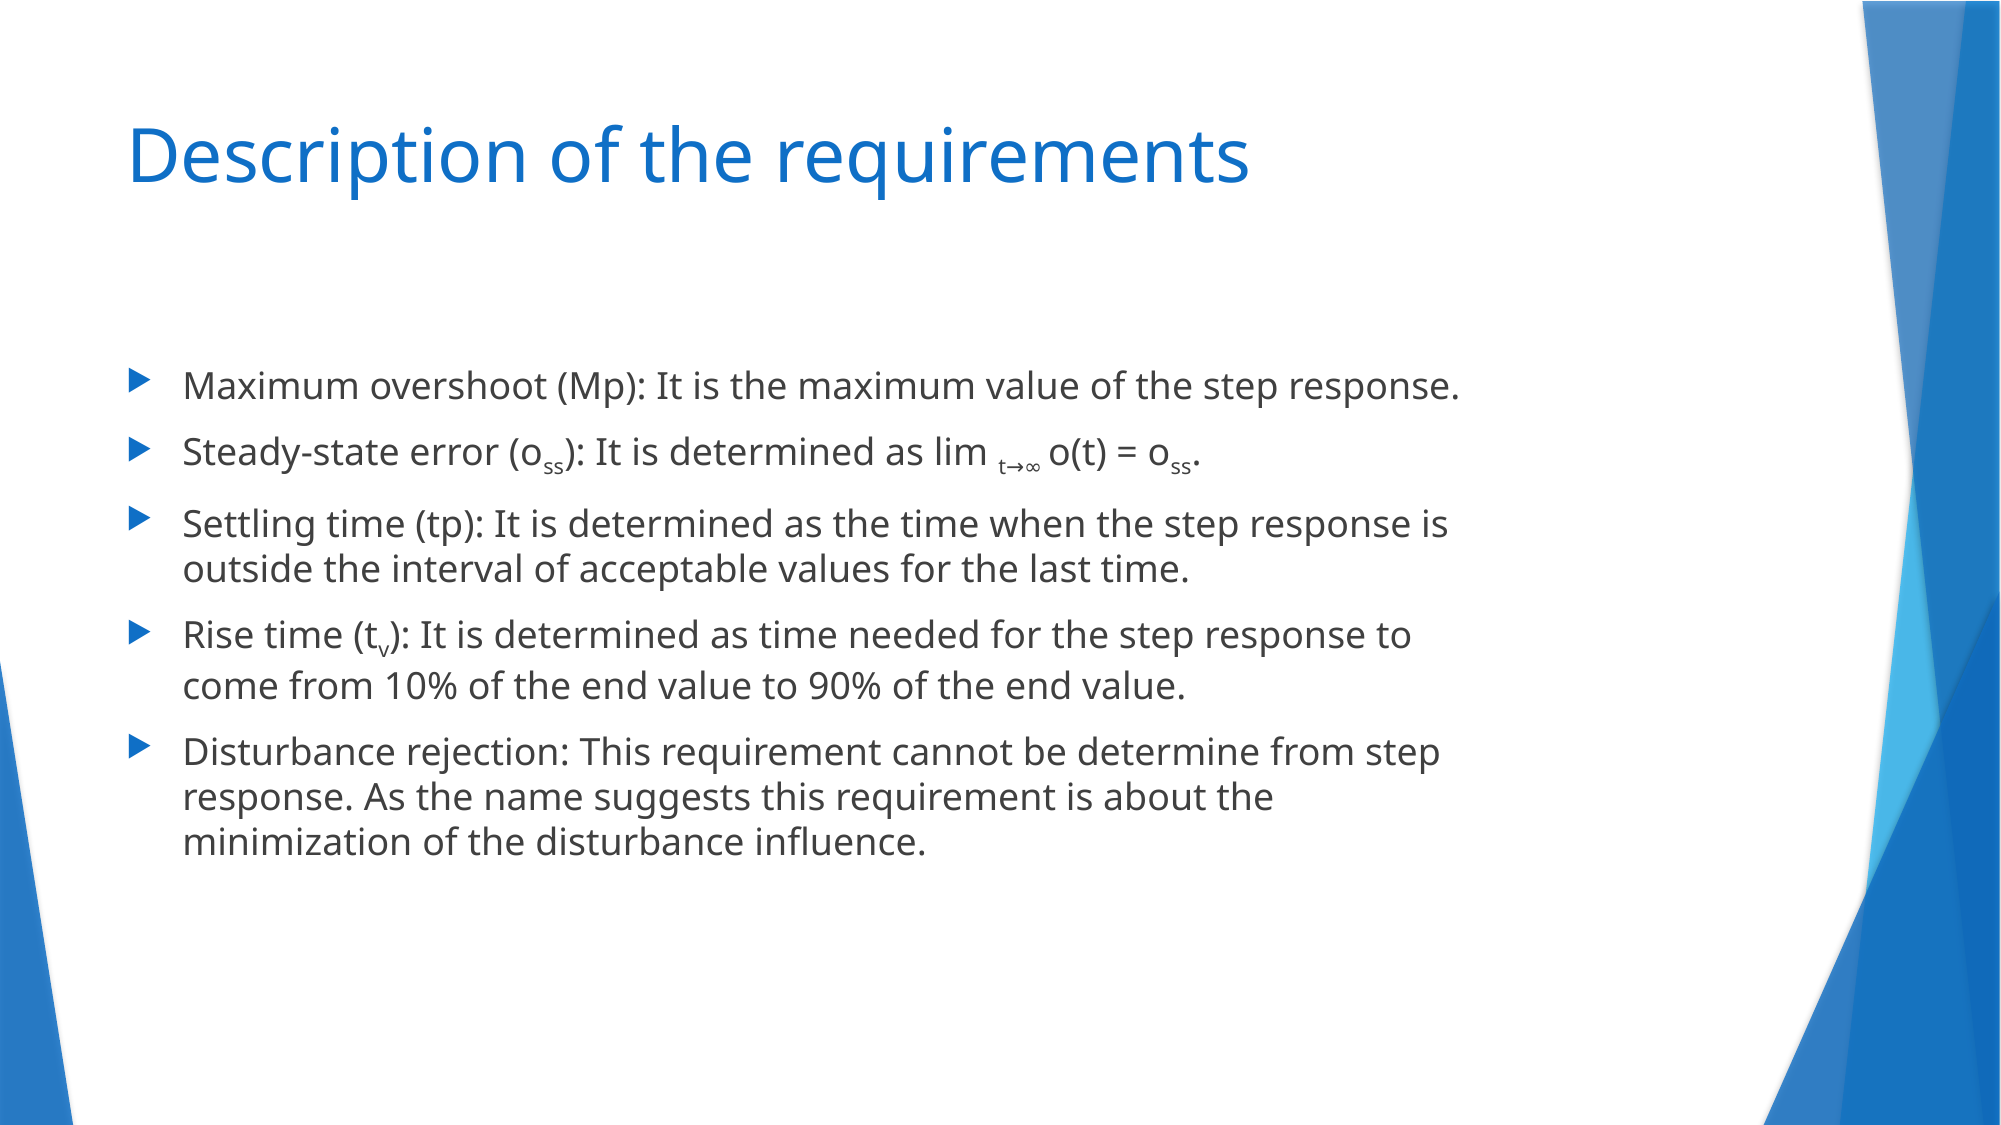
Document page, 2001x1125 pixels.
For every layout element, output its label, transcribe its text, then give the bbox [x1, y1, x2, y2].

title Description of the requirements [111, 99, 1522, 317]
list Maximum overshoot (Mp): It is the maximum value of the step response. Steady-state error (oss): It is determined as lim t→∞ o(t) = oss. Settling time (tp): It is determined as the time when the step response is outside the interval of acceptable values for the last time. Rise time (tv): It is determined as time needed for the step response to come from 10% of the end value to 90% of the end value. Disturbance rejection: This requirement cannot be determine from step response. As the name suggests this requirement is about the minimization of the disturbance influence. [111, 354, 1522, 992]
